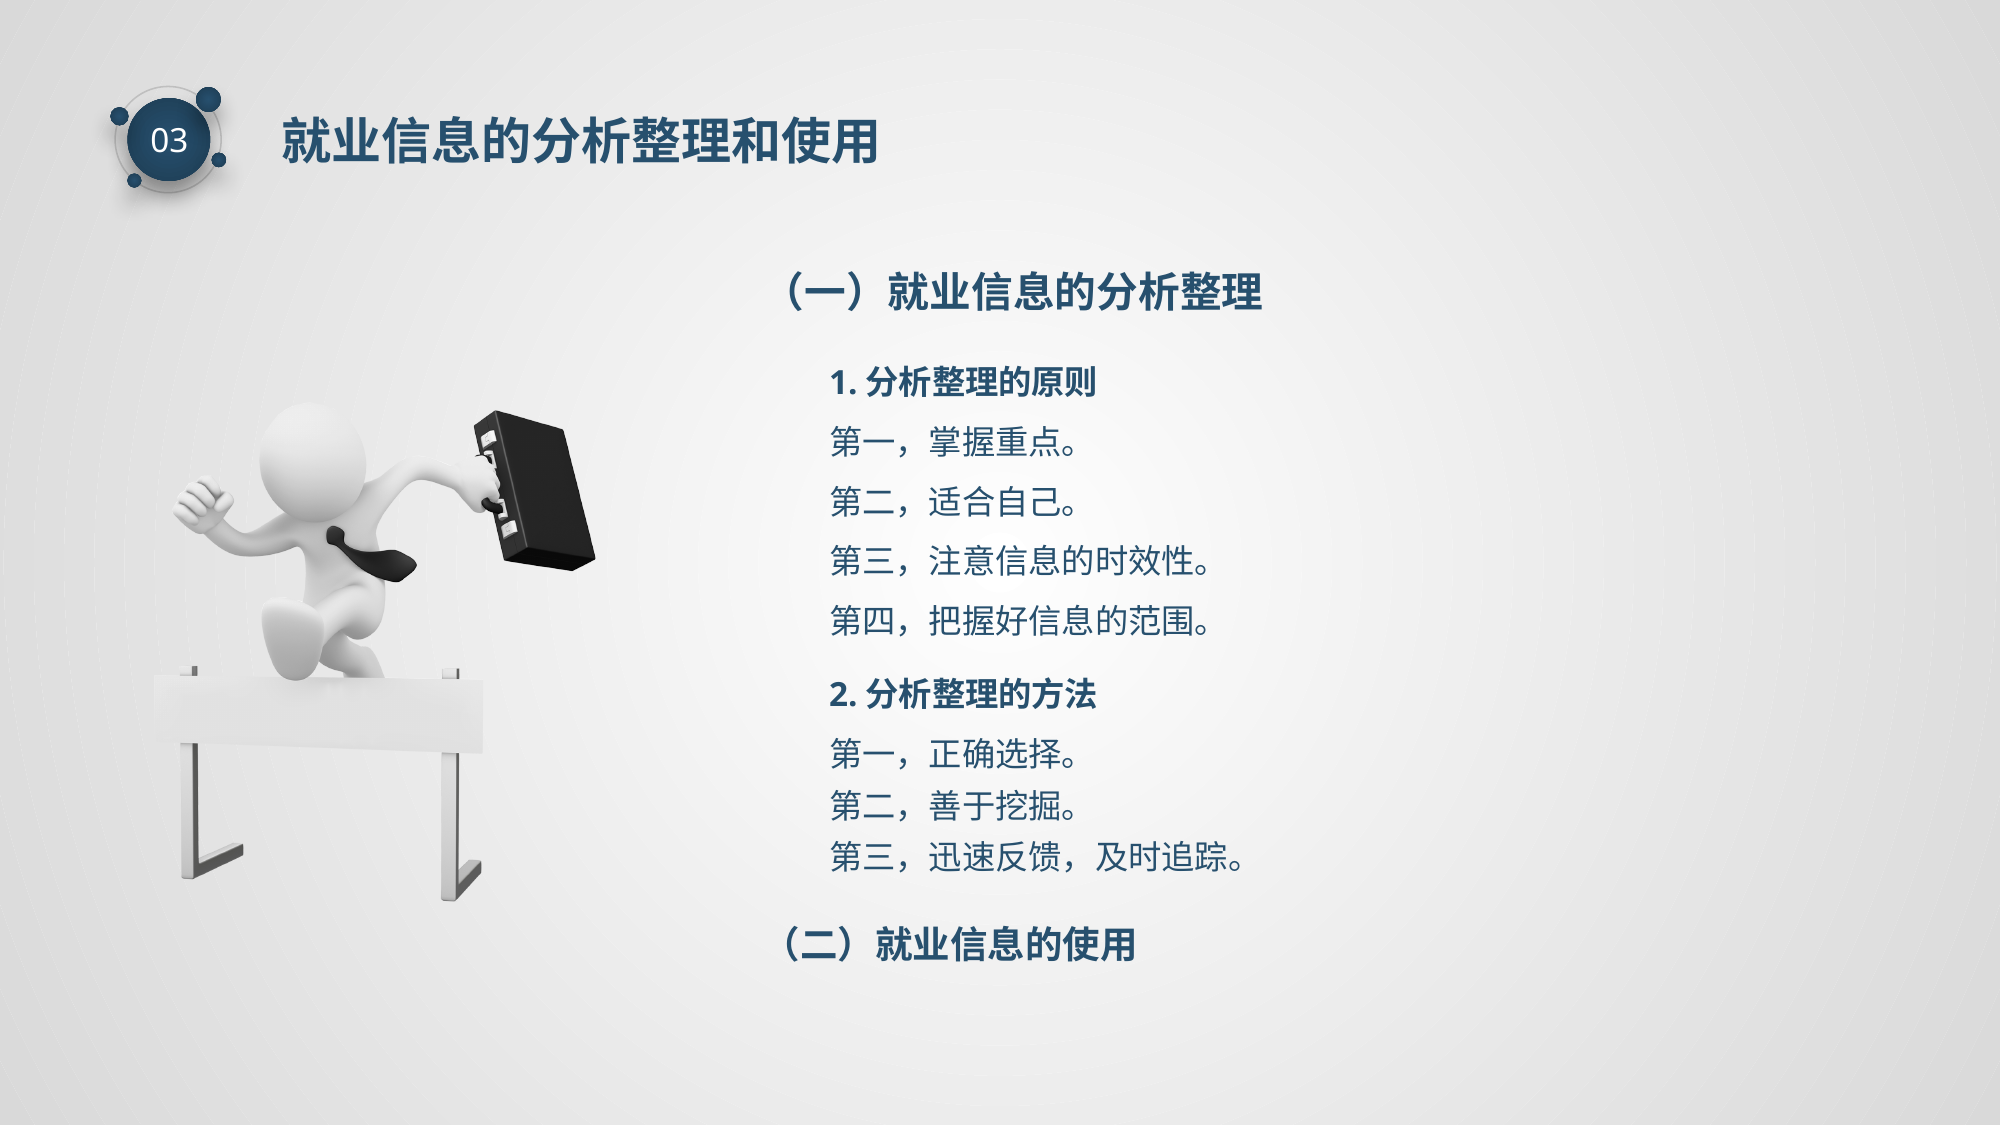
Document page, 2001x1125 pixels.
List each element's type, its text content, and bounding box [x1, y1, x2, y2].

text_box （一）就业信息的分析整理 1.分析整理的原则 第一，掌握重点。 第二，适合自己。 第三，注意信息的时效性。 第四，把握好信息的范围。 2.分析整理的方法 第一，正确选择。 第二，善于挖掘。 第三，迅速反馈，及时追踪。 [747, 233, 1793, 884]
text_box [110, 86, 226, 193]
text_box 就业信息的分析整理和使用 [267, 101, 897, 177]
picture [110, 354, 623, 946]
text_box （二）就业信息的使用 [747, 891, 1793, 1051]
